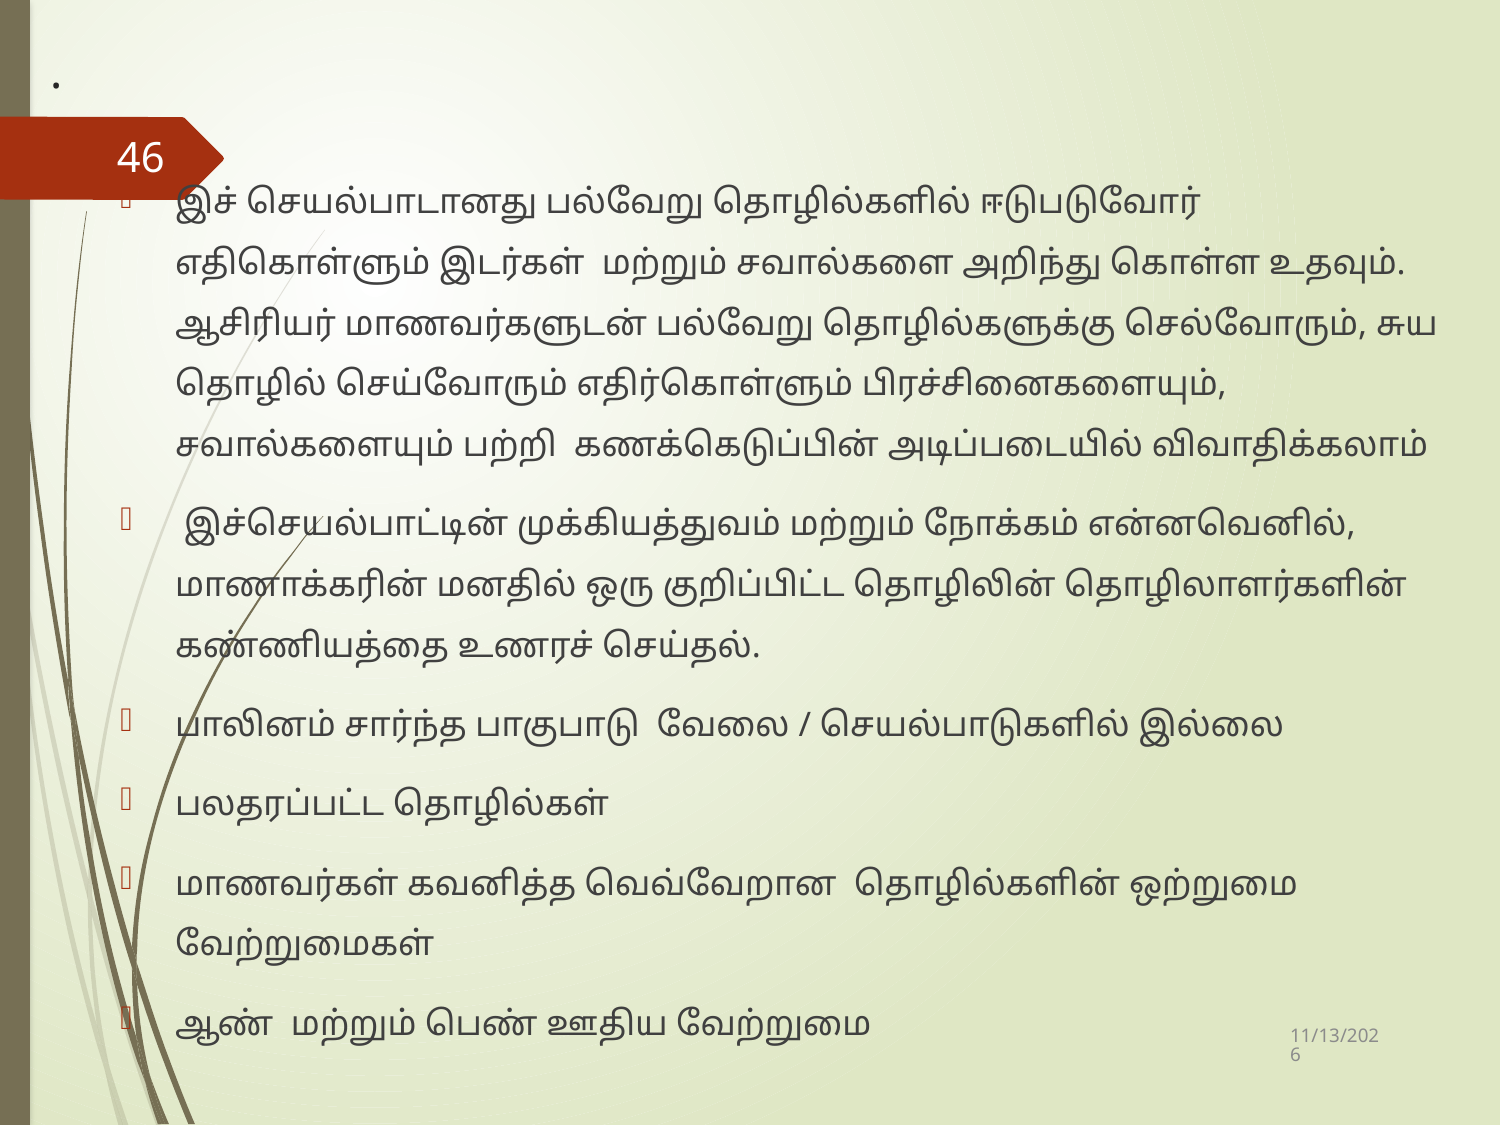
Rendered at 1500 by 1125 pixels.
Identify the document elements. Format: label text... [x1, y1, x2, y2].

list இச் செயல்பாடானது பல்வேறு தொழில்களில் ஈடுபடுவோர் எதிகொள்ளும் இடர்கள் மற்றும் சவால்களை அறிந்து கொள்ள உதவும். ஆசிரியர் மாணவர்களுடன் பல்வேறு தொழில்களுக்கு செல்வோரும், சுய தொழில் செய்வோரும் எதிர்கொள்ளும் பிரச்சினைகளையும், சவால்களையும் பற்றி கணக்கெடுப்பின் அடிப்படையில் விவாதிக்கலாம் இச்செயல்பாட்டின் முக்கியத்துவம் மற்றும் நோக்கம் என்னவெனில், மாணாக்கரின் மனதில் ஒரு குறிப்பிட்ட தொழிலின் தொழிலாளர்களின் கண்ணியத்தை உணரச் செய்தல். பாலினம் சார்ந்த பாகுபாடு வேலை / செயல்பாடுகளில் இல்லை பலதரப்பட்ட தொழில்கள் மாணவர்கள் கவனித்த வெவ்வேறான தொழில்களின் ஒற்றுமை வேற்றுமைகள் ஆண் மற்றும் பெண் ஊதிய வேற்றுமை [105, 152, 1454, 1079]
title . [35, 35, 235, 106]
slide_number 46 [83, 129, 180, 190]
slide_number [1275, 1006, 1401, 1068]
